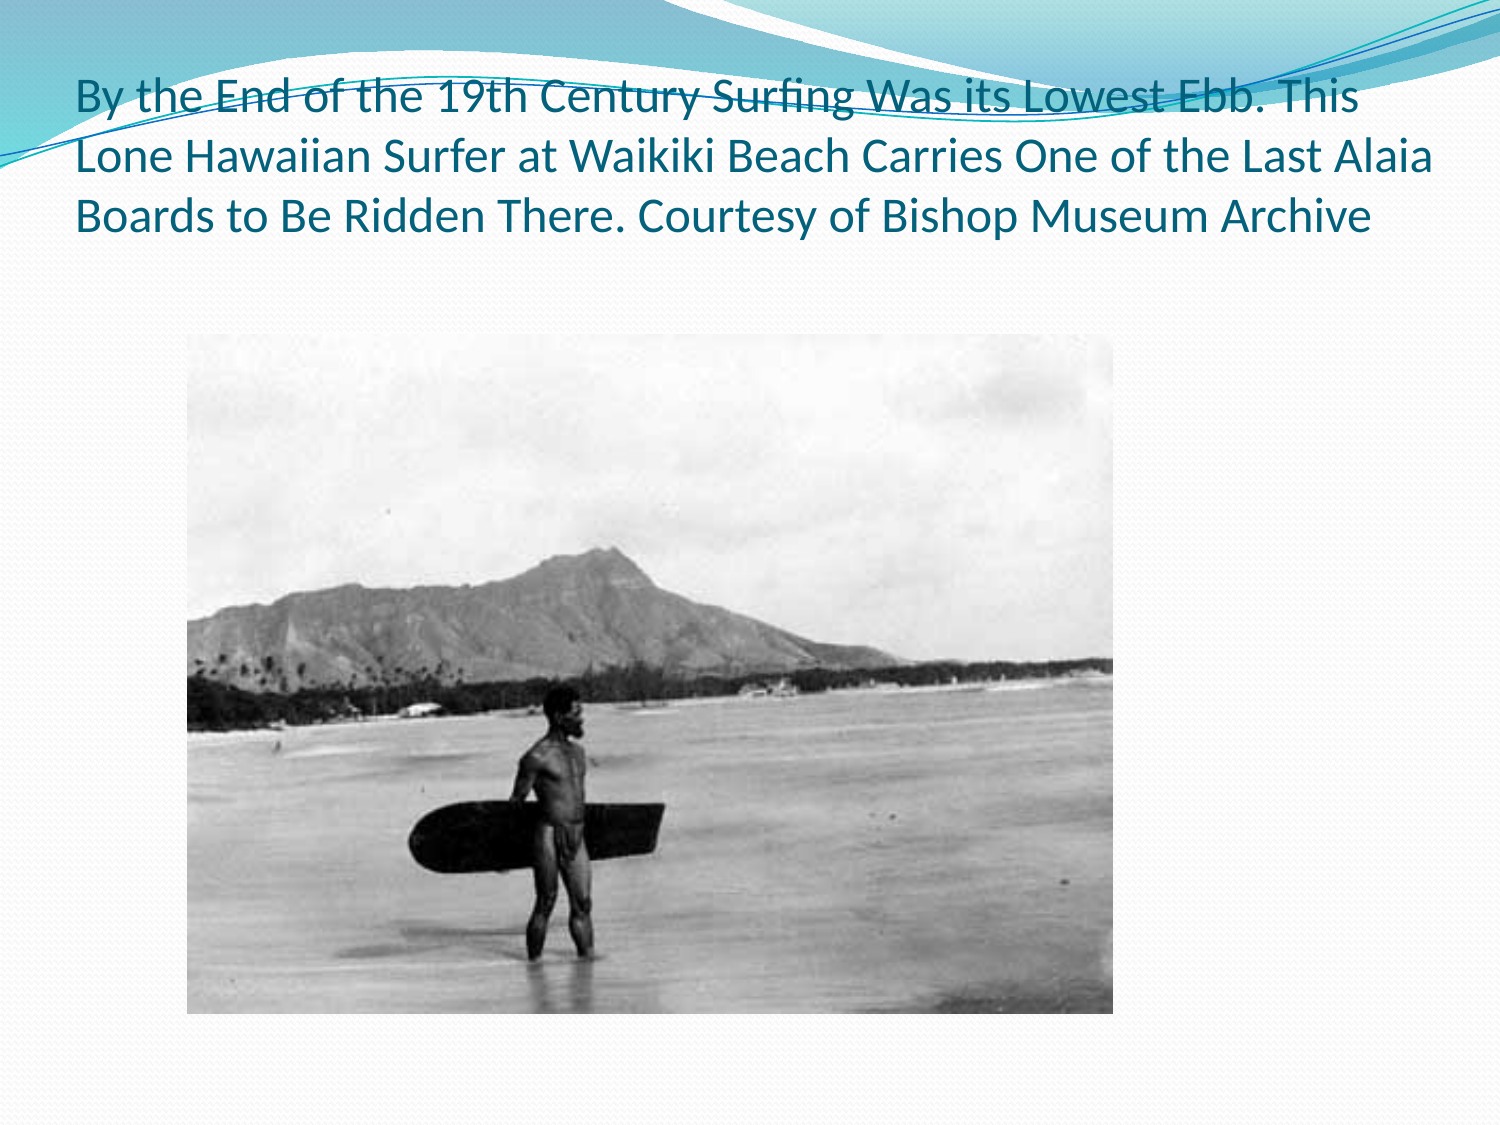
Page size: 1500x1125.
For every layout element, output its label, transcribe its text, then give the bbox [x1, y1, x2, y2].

picture [187, 334, 1113, 1014]
title By the End of the 19th Century Surfing Was its Lowest Ebb. This Lone Hawaiian Surfer at Waikiki Beach Carries One of the Last Alaia Boards to Be Ridden There. Courtesy of Bishop Museum Archive [75, 115, 1438, 303]
